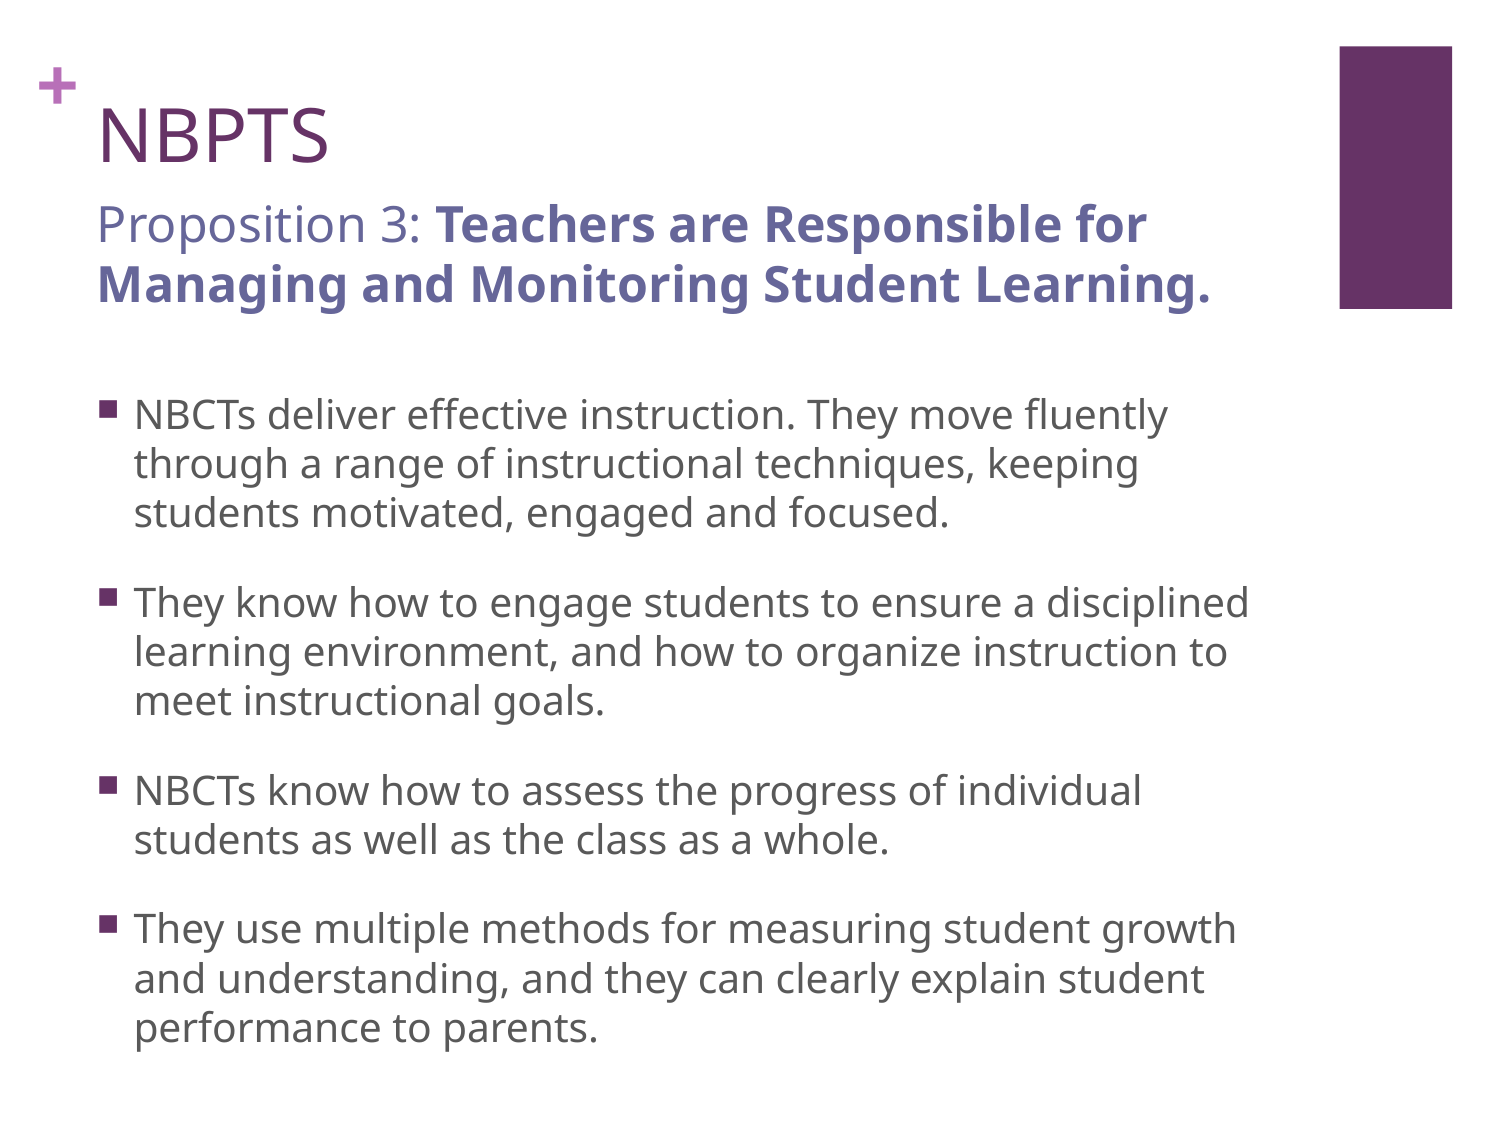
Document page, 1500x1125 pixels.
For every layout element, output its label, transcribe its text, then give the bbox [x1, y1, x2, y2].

list Proposition 3: Teachers are Responsible for Managing and Monitoring Student Learning. [81, 185, 1322, 313]
title NBPTS [81, 22, 1322, 185]
list NBCTs deliver effective instruction. They move fluently through a range of instructional techniques, keeping students motivated, engaged and focused. They know how to engage students to ensure a disciplined learning environment, and how to organize instruction to meet instructional goals. NBCTs know how to assess the progress of individual students as well as the class as a whole. They use multiple methods for measuring student growth and understanding, and they can clearly explain student performance to parents. [81, 381, 1322, 1062]
